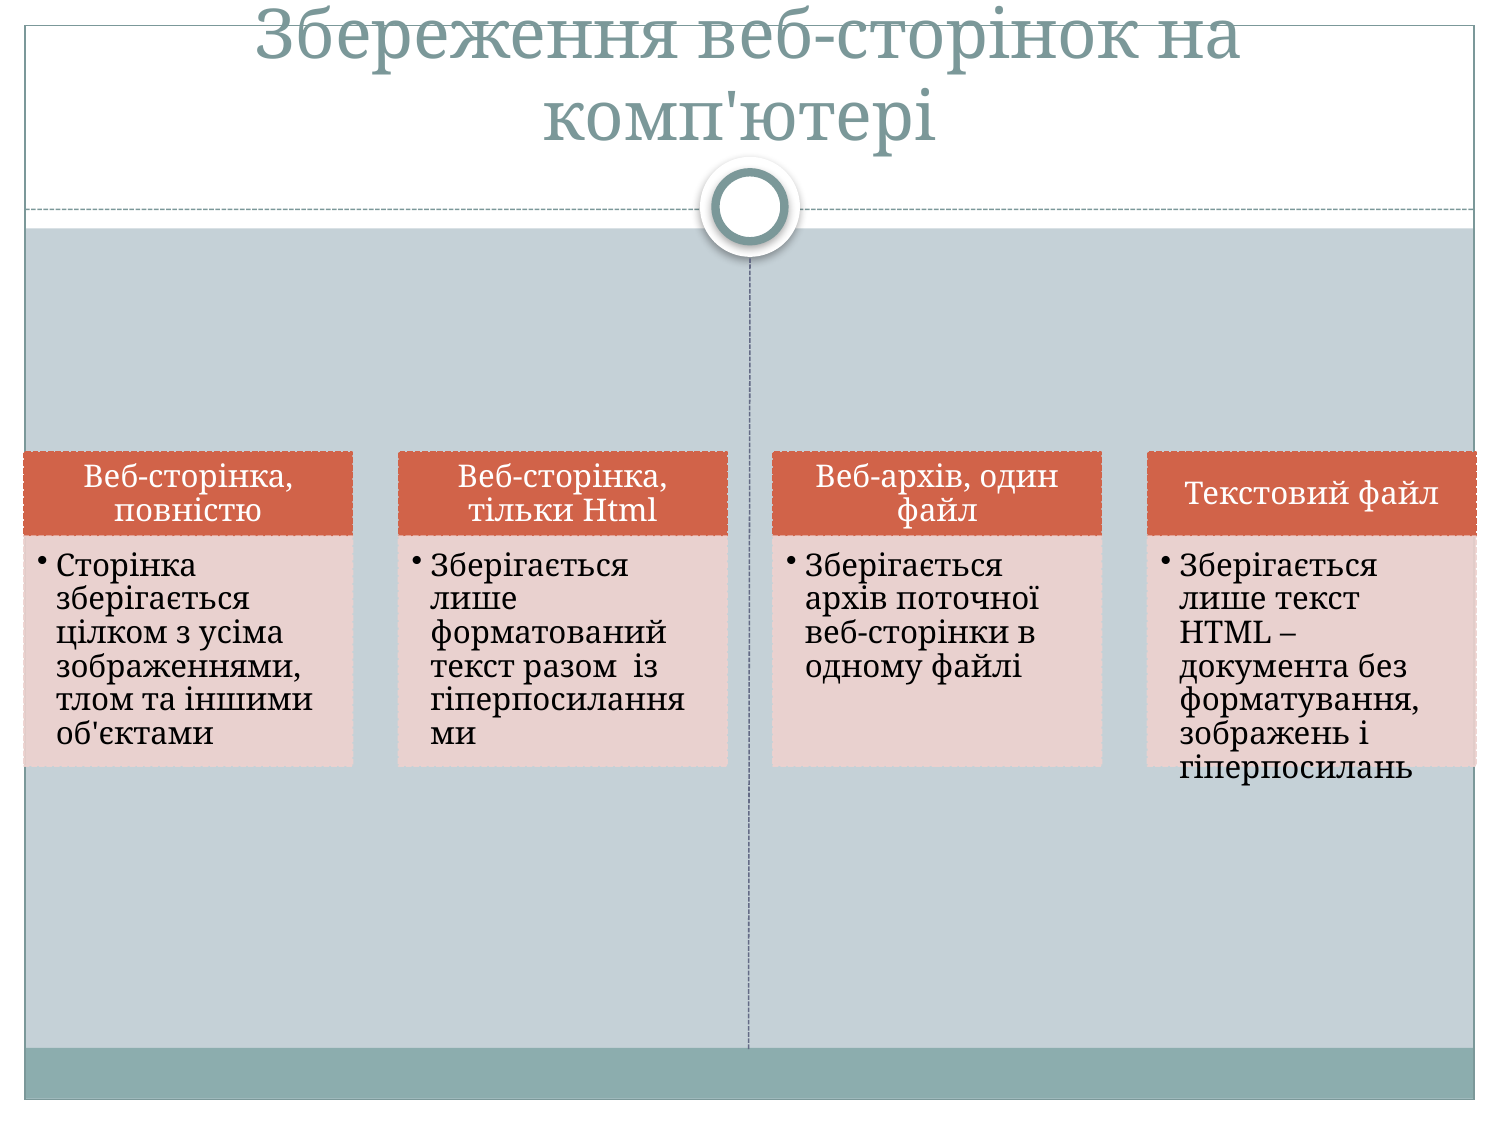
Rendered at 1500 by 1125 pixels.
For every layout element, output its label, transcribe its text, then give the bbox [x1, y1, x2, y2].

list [23, 224, 1477, 994]
title Збереження веб-сторінок на комп'ютері [49, 37, 1450, 162]
